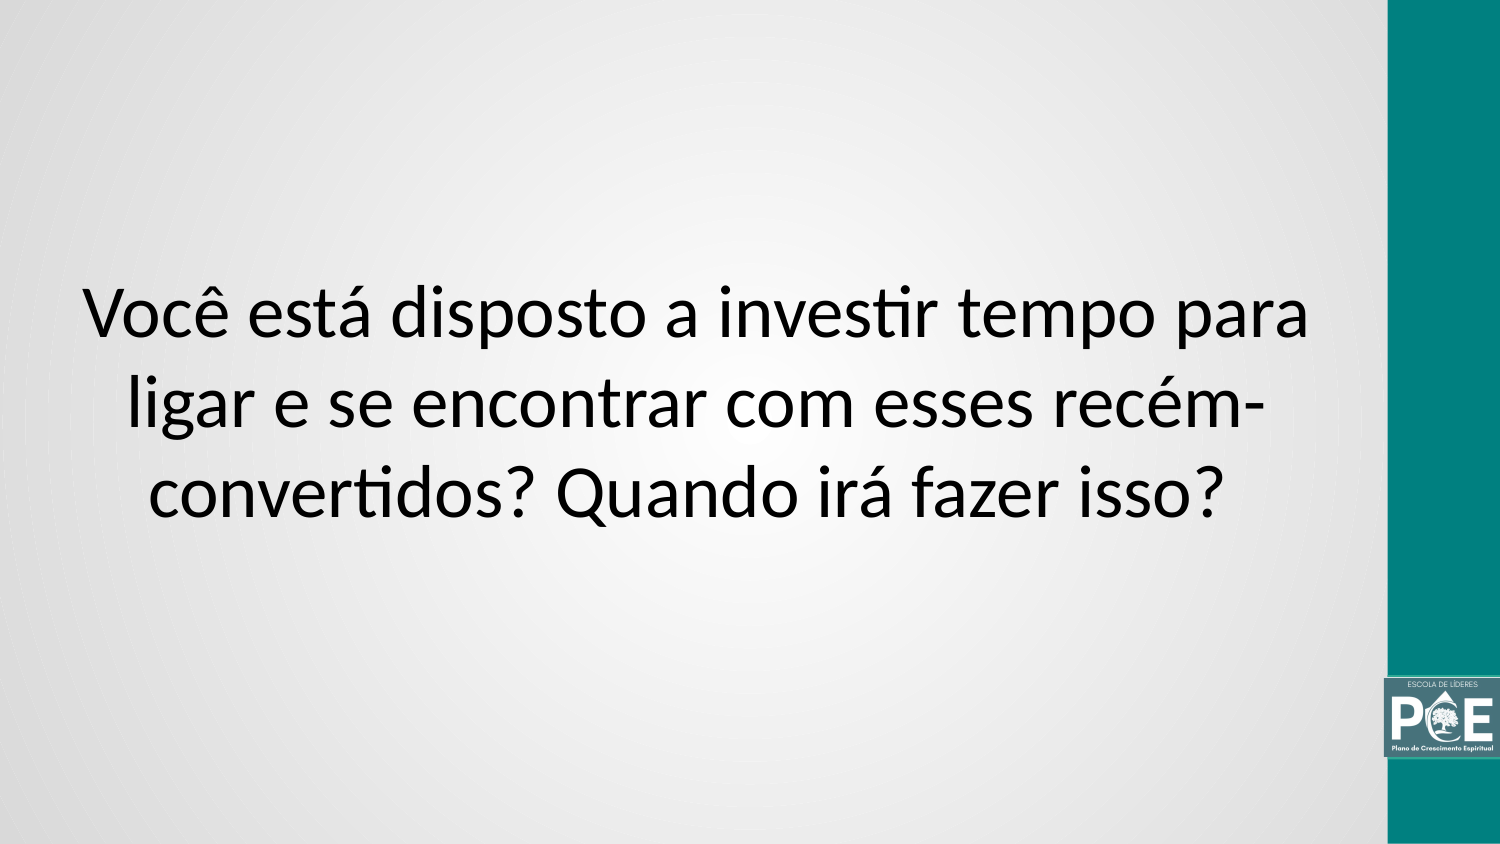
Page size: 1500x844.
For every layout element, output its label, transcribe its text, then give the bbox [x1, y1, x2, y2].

text_box Você está disposto a investir tempo para ligar e se encontrar com esses recém-convertidos? Quando irá fazer isso? [68, 254, 1325, 540]
picture [1383, 677, 1500, 757]
